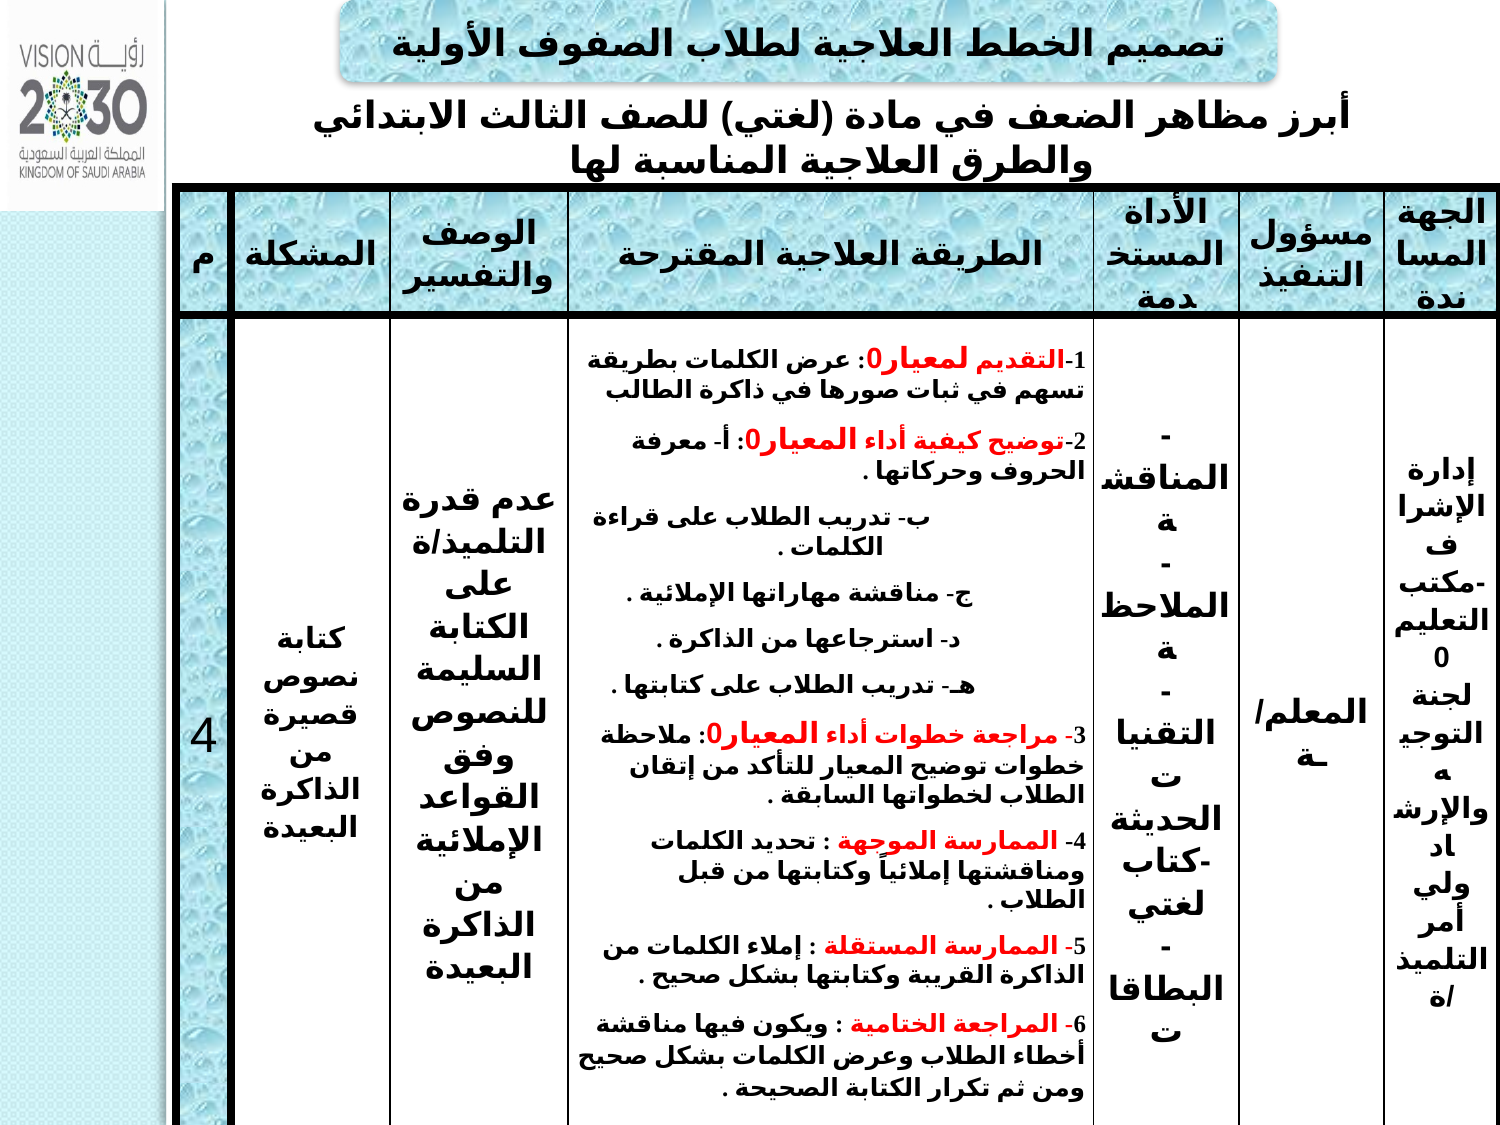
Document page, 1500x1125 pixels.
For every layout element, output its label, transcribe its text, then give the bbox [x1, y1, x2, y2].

table_cell 4 [180, 319, 227, 1125]
text_box أبرز مظاهر الضعف في مادة (لغتي) للصف الثالث الابتدائي والطرق العلاجية المناسبة لها [246, 83, 1418, 234]
table_header الوصف والتفسير [391, 234, 567, 311]
table_cell المعلم/ـة [1240, 319, 1383, 1125]
table_header الجهة المساندة [1385, 192, 1496, 311]
table_cell -المناقشة -الملاحظة -التقنيات الحديثة -كتاب لغتي -البطاقات [1094, 319, 1238, 1125]
text_box تصميم الخطط العلاجية لطلاب الصفوف الأولية [339, 0, 1297, 83]
table_cell عدم قدرة التلميذ/ة على الكتابة السليمة للنصوص وفق القواعد الإملائية من الذاكرة البعيدة [391, 319, 567, 1125]
table_header الطريقة العلاجية المقترحة [569, 234, 1093, 311]
table_cell إدارة الإشراف -مكتب التعليم0 لجنة التوجيه والإرشاد ولي أمر التلميذ/ة [1385, 319, 1496, 1125]
table_cell كتابة نصوص قصيرة من الذاكرة البعيدة [235, 319, 389, 1125]
picture [0, 0, 165, 211]
table_cell 1-التقديم لمعيار0: عرض الكلمات بطريقة تسهم في ثبات صورها في ذاكرة الطالب 2-توضيح كيفية أداء المعيار0: أ- معرفة الحروف وحركاتها . ب- تدريب الطلاب على قراءة الكلمات . ج- مناقشة مهاراتها الإملائية . د- استرجاعها من الذاكرة . هـ- تدريب الطلاب على كتابتها . 3- مراجعة خطوات أداء المعيار0: ملاحظة خطوات توضيح المعيار للتأكد من إتقان الطلاب لخطواتها السابقة . 4- الممارسة الموجهة : تحديد الكلمات ومناقشتها إملائياً وكتابتها من قبل الطلاب . 5- الممارسة المستقلة : إملاء الكلمات من الذاكرة القريبة وكتابتها بشكل صحيح . 6- المراجعة الختامية : ويكون فيها مناقشة أخطاء الطلاب وعرض الكلمات بشكل صحيح ومن ثم تكرار الكتابة الصحيحة . [569, 319, 1093, 1125]
table_header مسؤول التنفيذ [1240, 234, 1383, 311]
table_header المشكلة [235, 192, 389, 311]
table_header م [180, 192, 227, 311]
table_header الأداة المستخدمة [1094, 234, 1238, 311]
